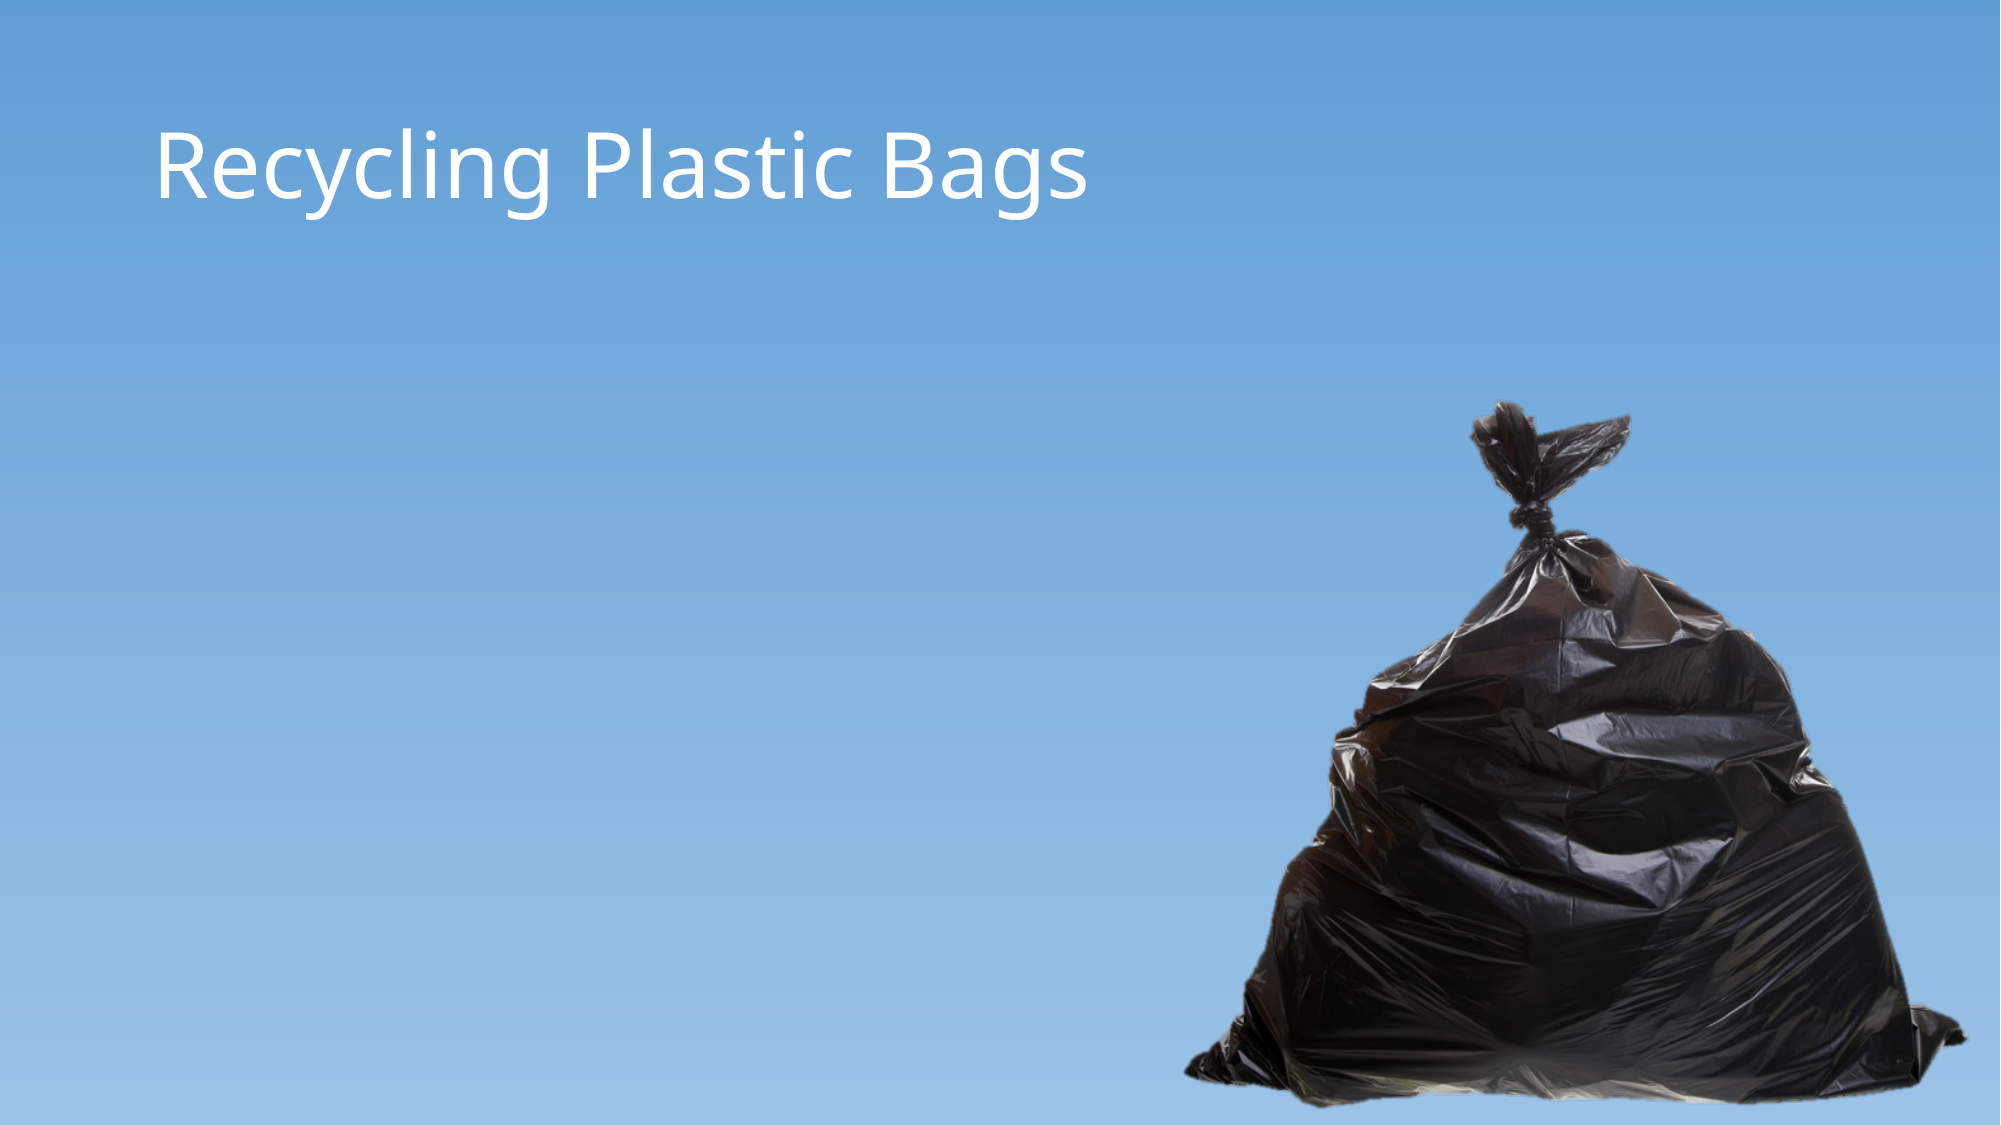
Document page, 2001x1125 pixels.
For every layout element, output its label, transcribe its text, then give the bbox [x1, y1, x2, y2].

title Recycling Plastic Bags [137, 59, 1863, 278]
picture [1141, 251, 1980, 1125]
